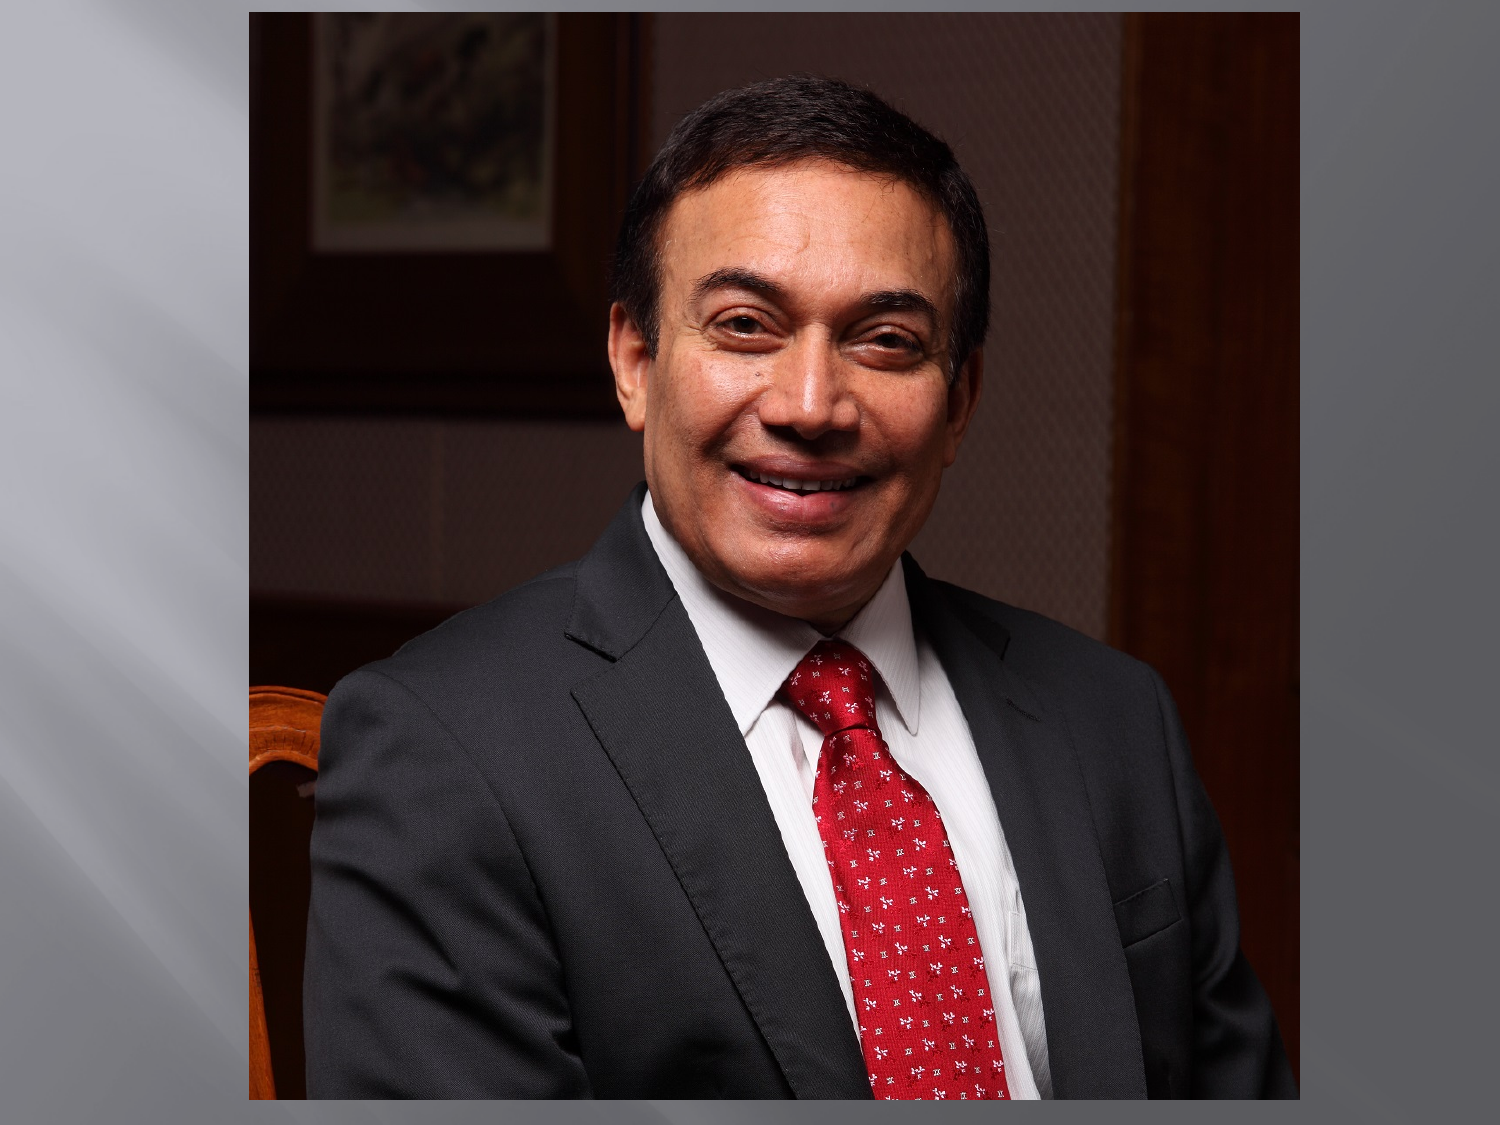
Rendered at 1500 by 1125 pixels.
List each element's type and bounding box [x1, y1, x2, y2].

picture [249, 12, 1301, 1101]
